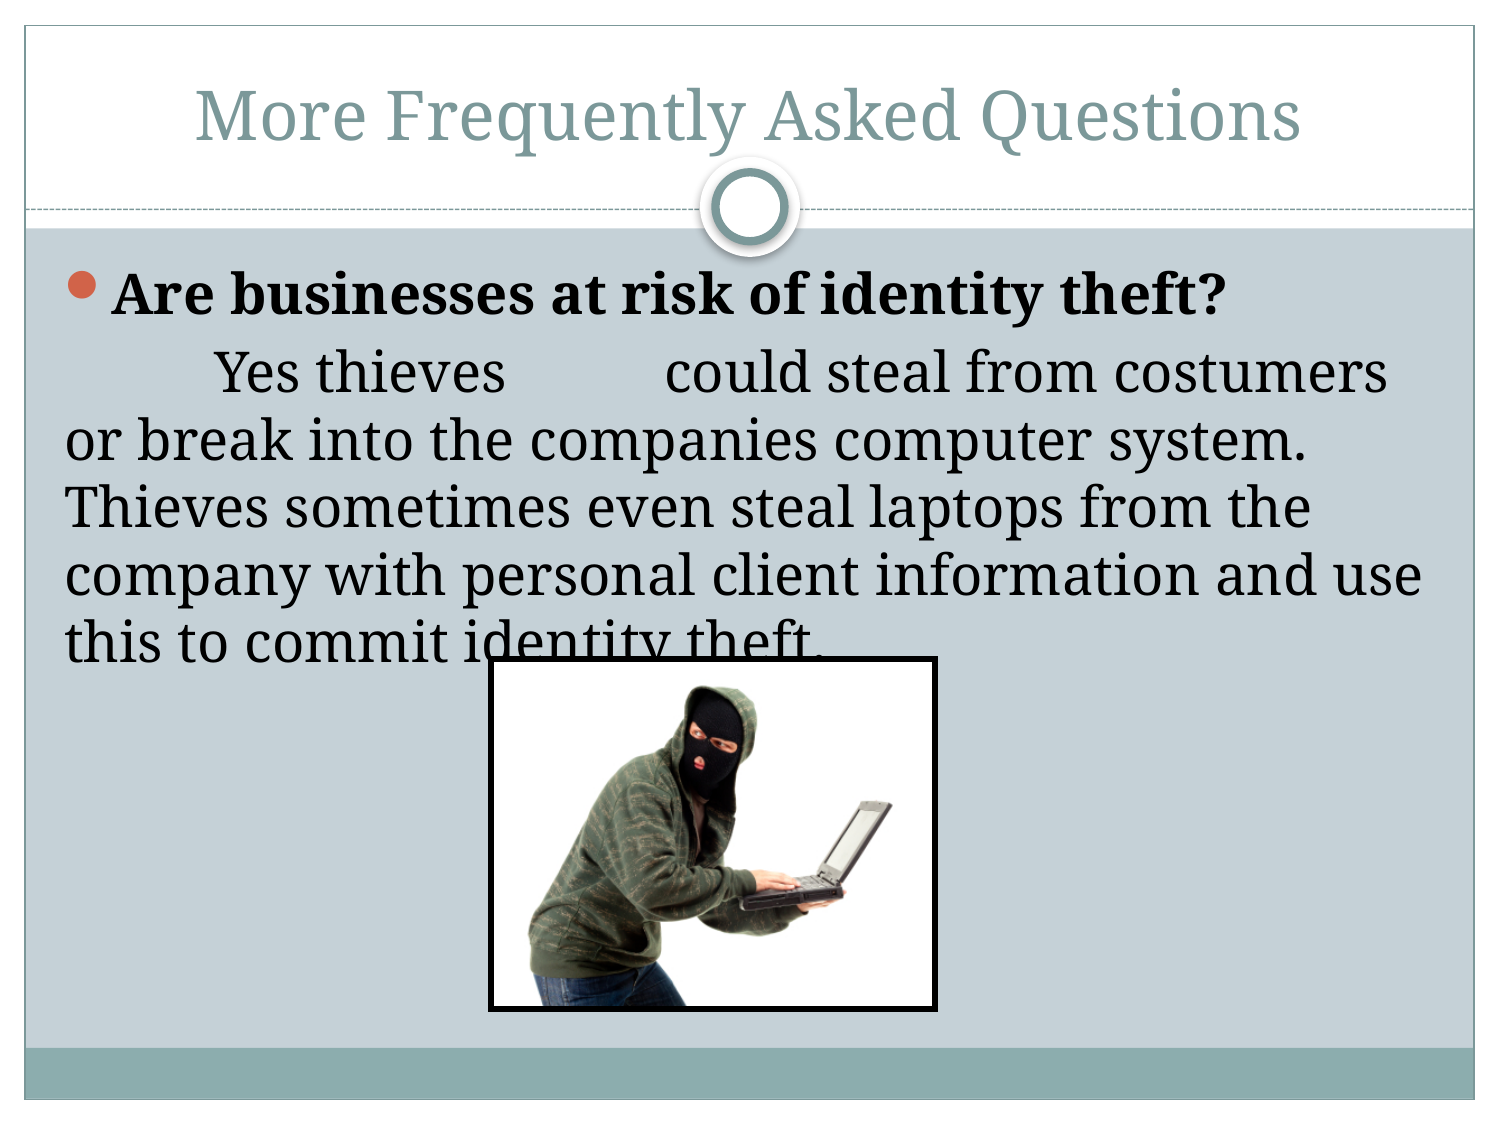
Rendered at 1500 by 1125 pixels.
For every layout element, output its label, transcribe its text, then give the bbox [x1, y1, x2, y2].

picture [493, 662, 932, 1007]
list Are businesses at risk of identity theft? Yes thieves could steal from costumers or break into the companies computer system. Thieves sometimes even steal laptops from the company with personal client information and use this to commit identity theft. [49, 250, 1445, 1001]
title More Frequently Asked Questions [49, 37, 1450, 162]
